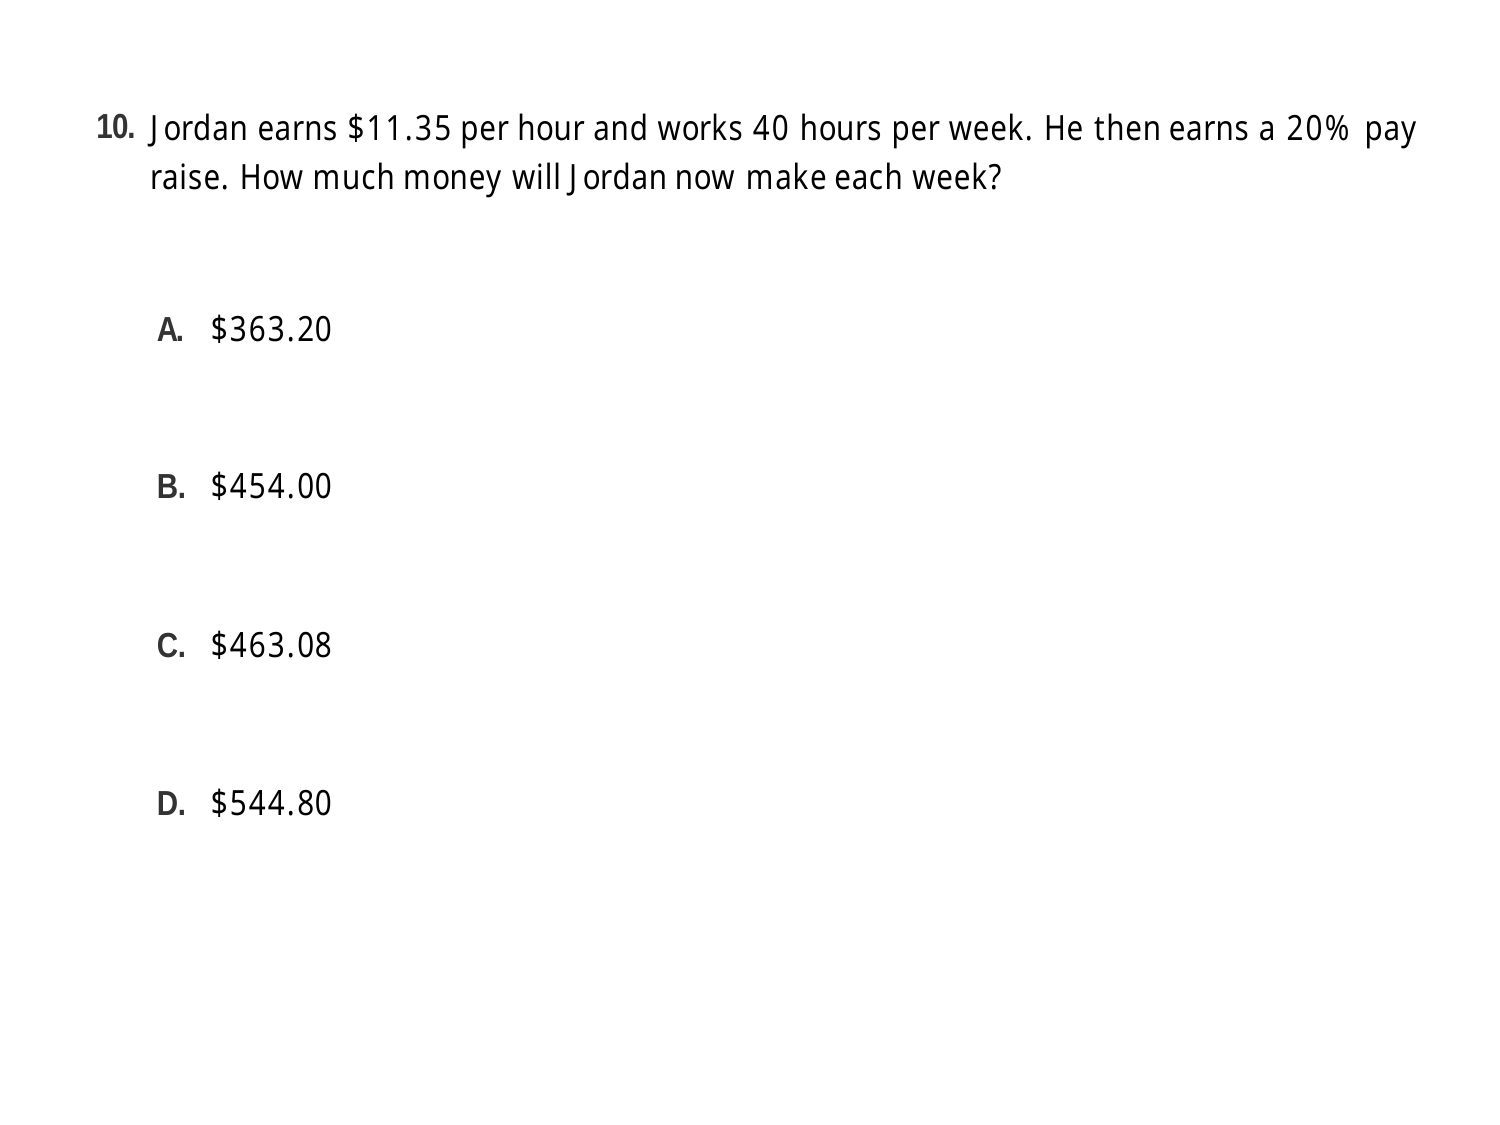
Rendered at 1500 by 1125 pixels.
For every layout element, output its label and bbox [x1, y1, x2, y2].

picture [87, 87, 1460, 963]
